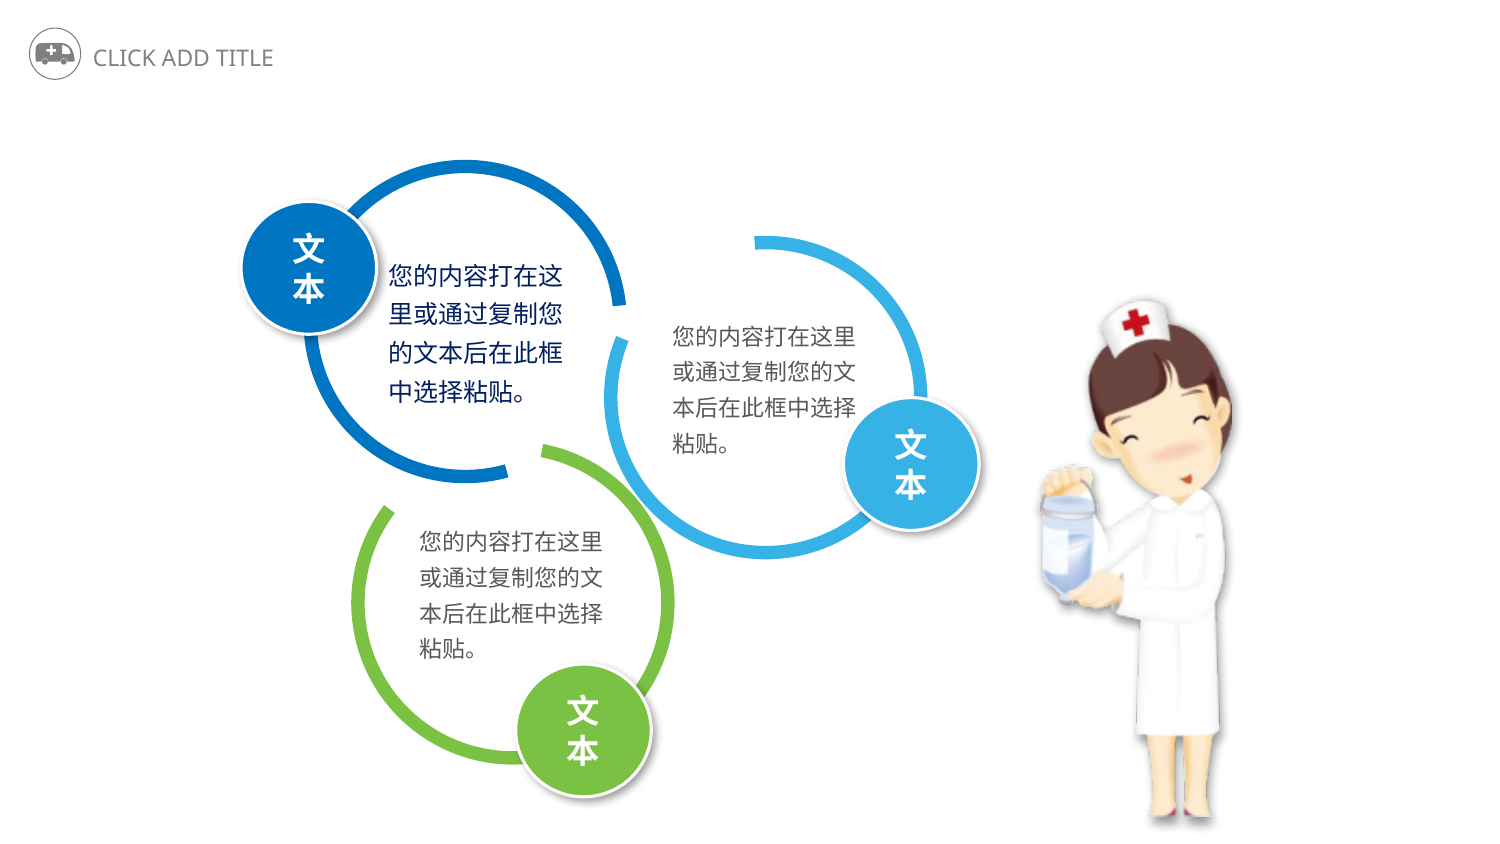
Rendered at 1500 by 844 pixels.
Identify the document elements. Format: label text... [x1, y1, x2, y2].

text_box 您的内容打在这里或通过复制您的文本后在此框中选择粘贴。 [658, 307, 878, 464]
text_box 您的内容打在这里或通过复制您的文本后在此框中选择粘贴。 [375, 244, 594, 414]
text_box 文本 [238, 199, 375, 337]
text_box [538, 441, 677, 693]
text_box 文本 [841, 395, 982, 533]
text_box [752, 233, 930, 395]
picture [1039, 301, 1233, 817]
text_box [348, 157, 629, 309]
text_box [303, 346, 511, 486]
text_box [601, 334, 868, 562]
text_box [349, 503, 519, 767]
text_box 您的内容打在这里或通过复制您的文本后在此框中选择粘贴。 [405, 512, 625, 670]
text_box 文本 [513, 670, 654, 799]
